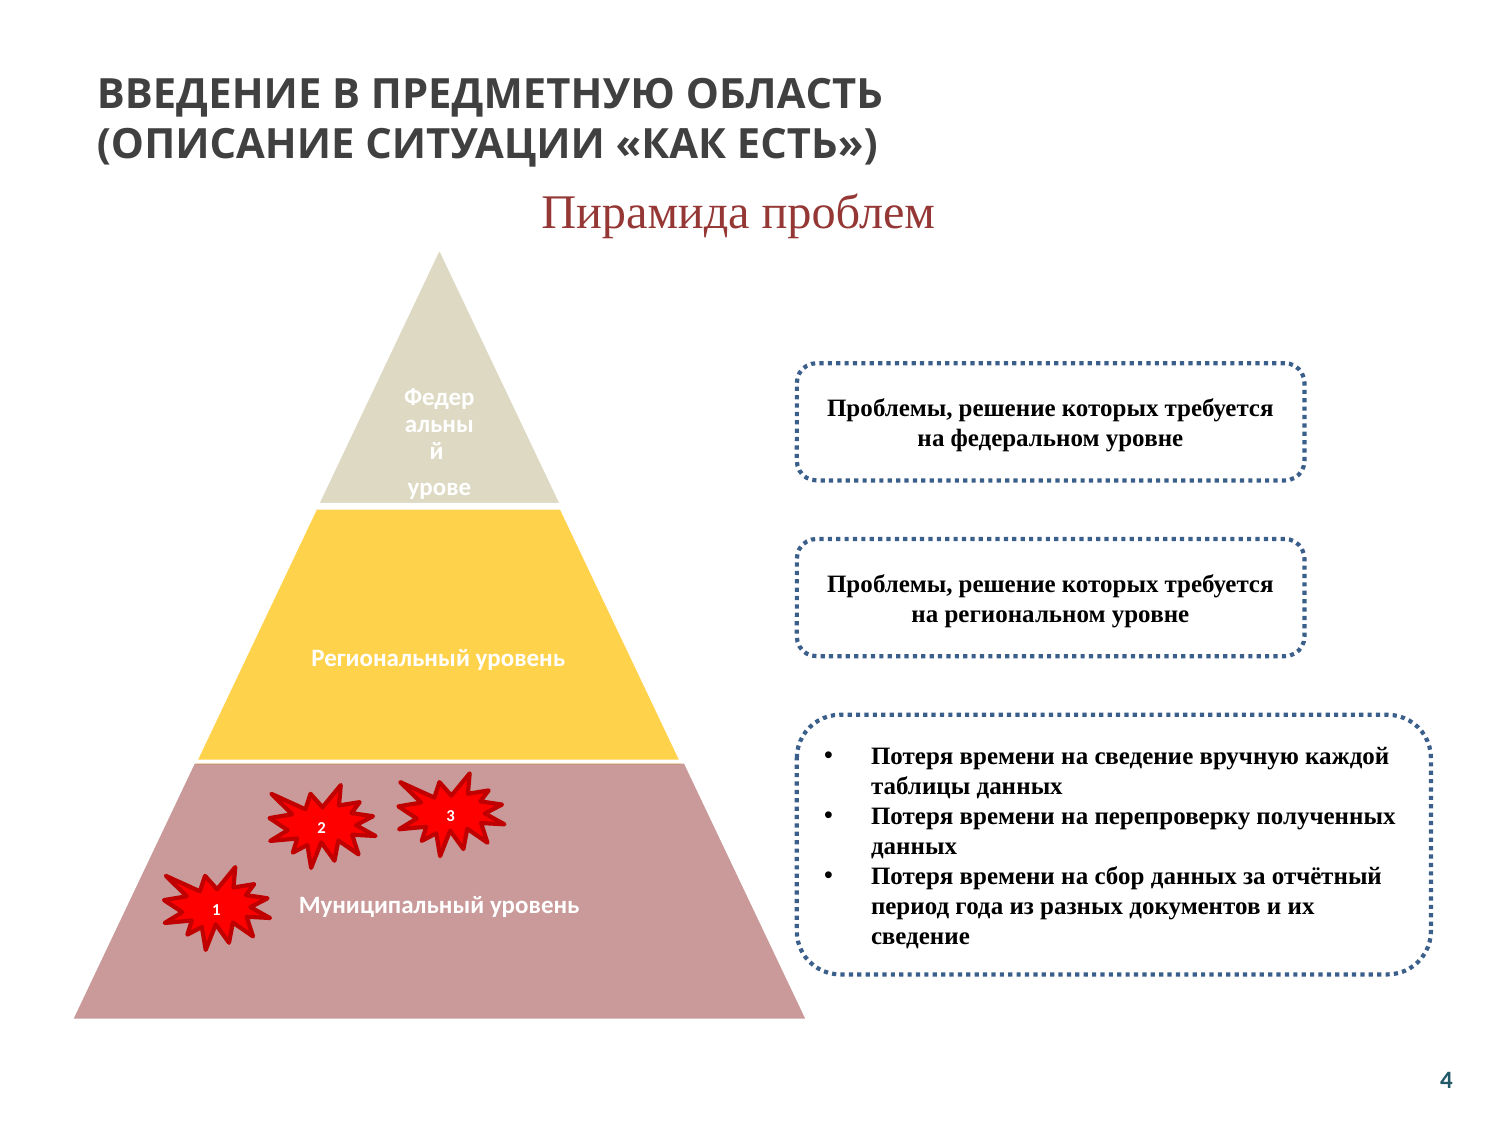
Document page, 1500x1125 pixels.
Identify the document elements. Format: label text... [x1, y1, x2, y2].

slide_number 4 [1417, 1054, 1475, 1102]
text_box Проблемы, решение которых требуется на федеральном уровне [813, 361, 1307, 483]
text_box Введение в предметную область (описание ситуации «как есть») [82, 105, 1443, 204]
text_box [70, 245, 809, 1024]
text_box Проблемы, решение которых требуется на региональном уровне [813, 536, 1307, 659]
title Пирамида проблем [82, 204, 1395, 247]
text_box Потеря времени на сведение вручную каждой таблицы данных Потеря времени на перепроверку полученных данных Потеря времени на сбор данных за отчётный период года из разных документов и их сведение [813, 712, 1434, 977]
